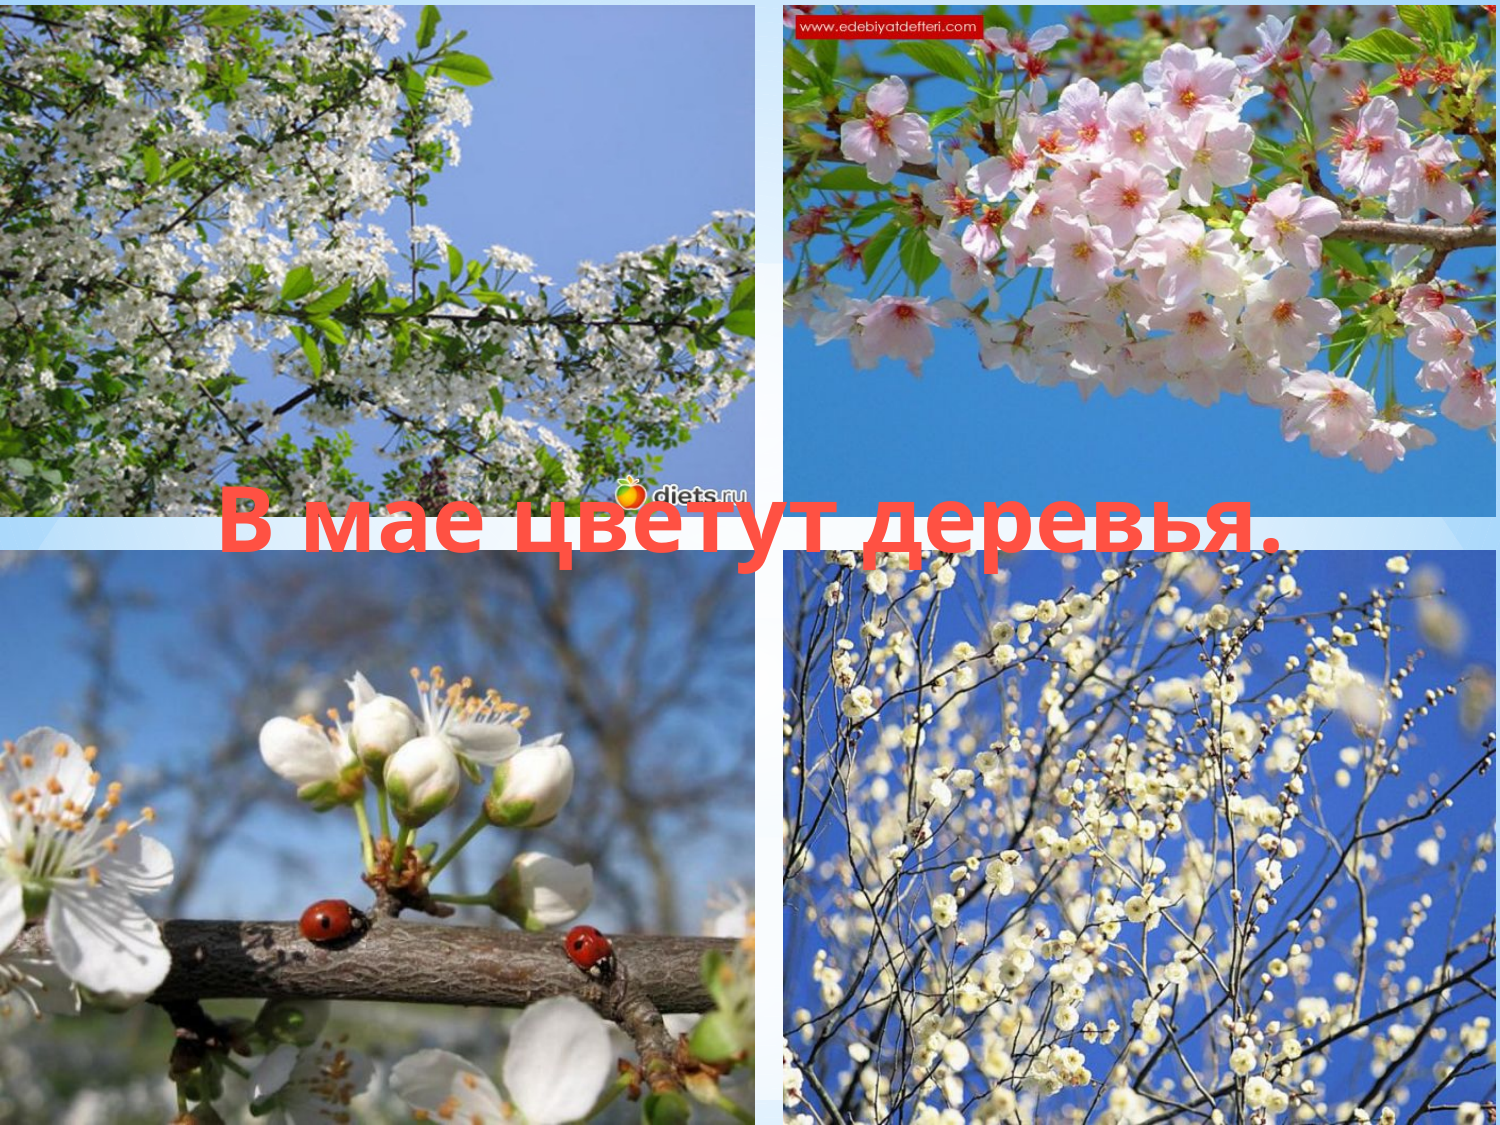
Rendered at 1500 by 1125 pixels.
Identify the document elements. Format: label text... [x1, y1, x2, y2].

picture [0, 5, 755, 518]
text_box В мае цветут деревья. [199, 453, 1301, 579]
picture [0, 550, 755, 1125]
picture [782, 5, 1496, 518]
picture [782, 550, 1496, 1125]
